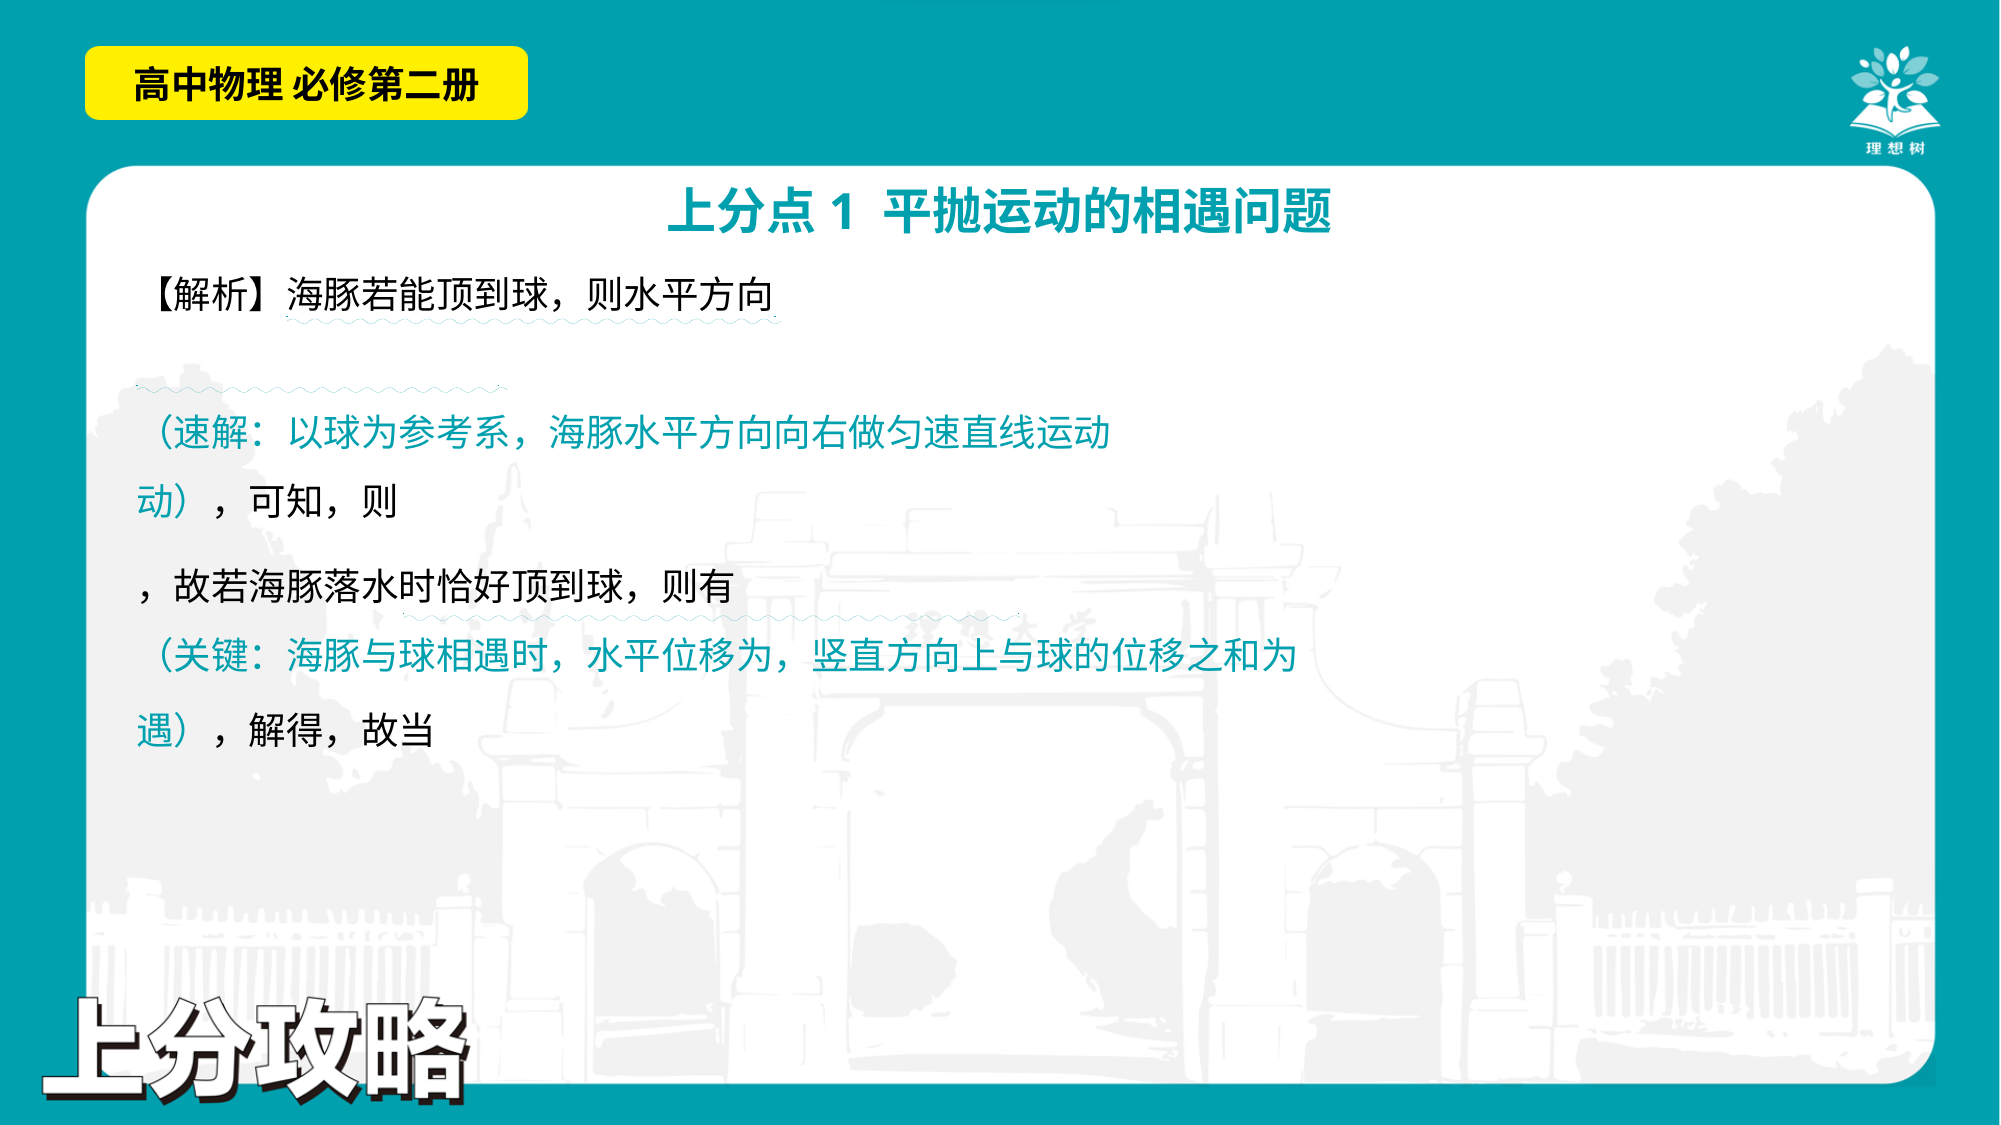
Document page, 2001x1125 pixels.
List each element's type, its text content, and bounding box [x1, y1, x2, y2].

text_box . . [135, 315, 830, 386]
text_box . . [285, 246, 1214, 317]
picture [0, 0, 2000, 1125]
text_box . . [402, 523, 1573, 611]
